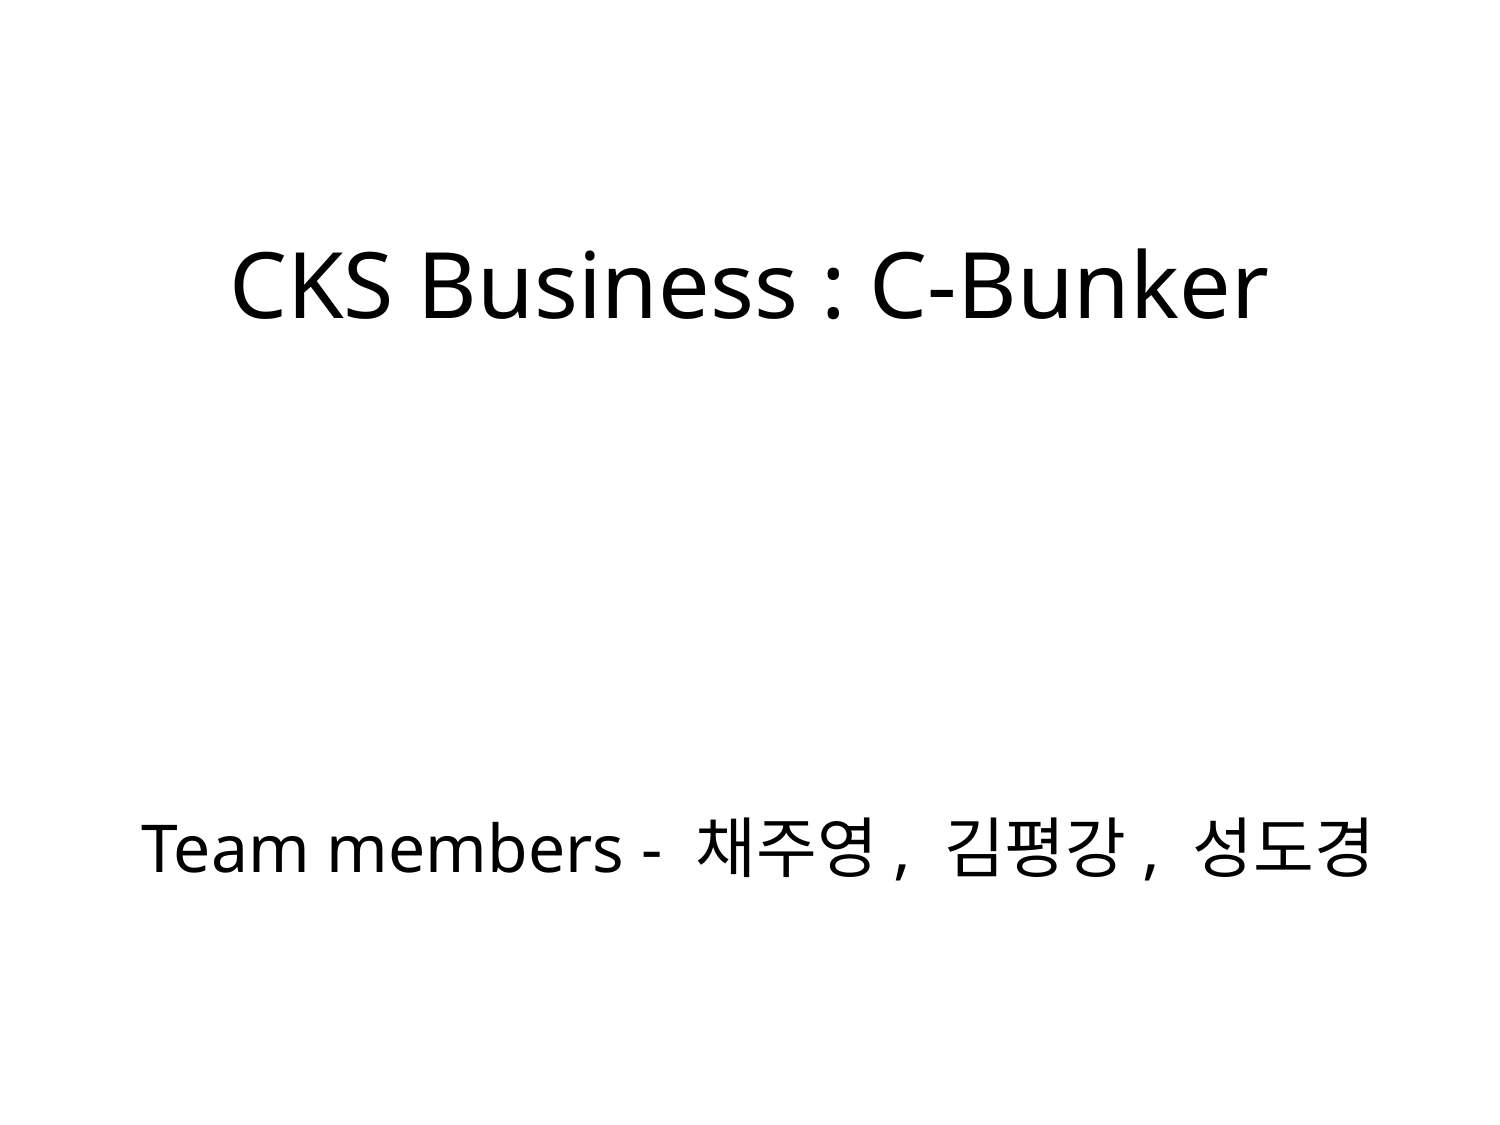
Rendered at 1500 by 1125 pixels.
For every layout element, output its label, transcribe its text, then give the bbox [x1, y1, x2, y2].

title CKS Business : C-Bunker [112, 160, 1388, 402]
subtitle Team members - 채주영, 김평강, 성도경 [123, 798, 1394, 973]
